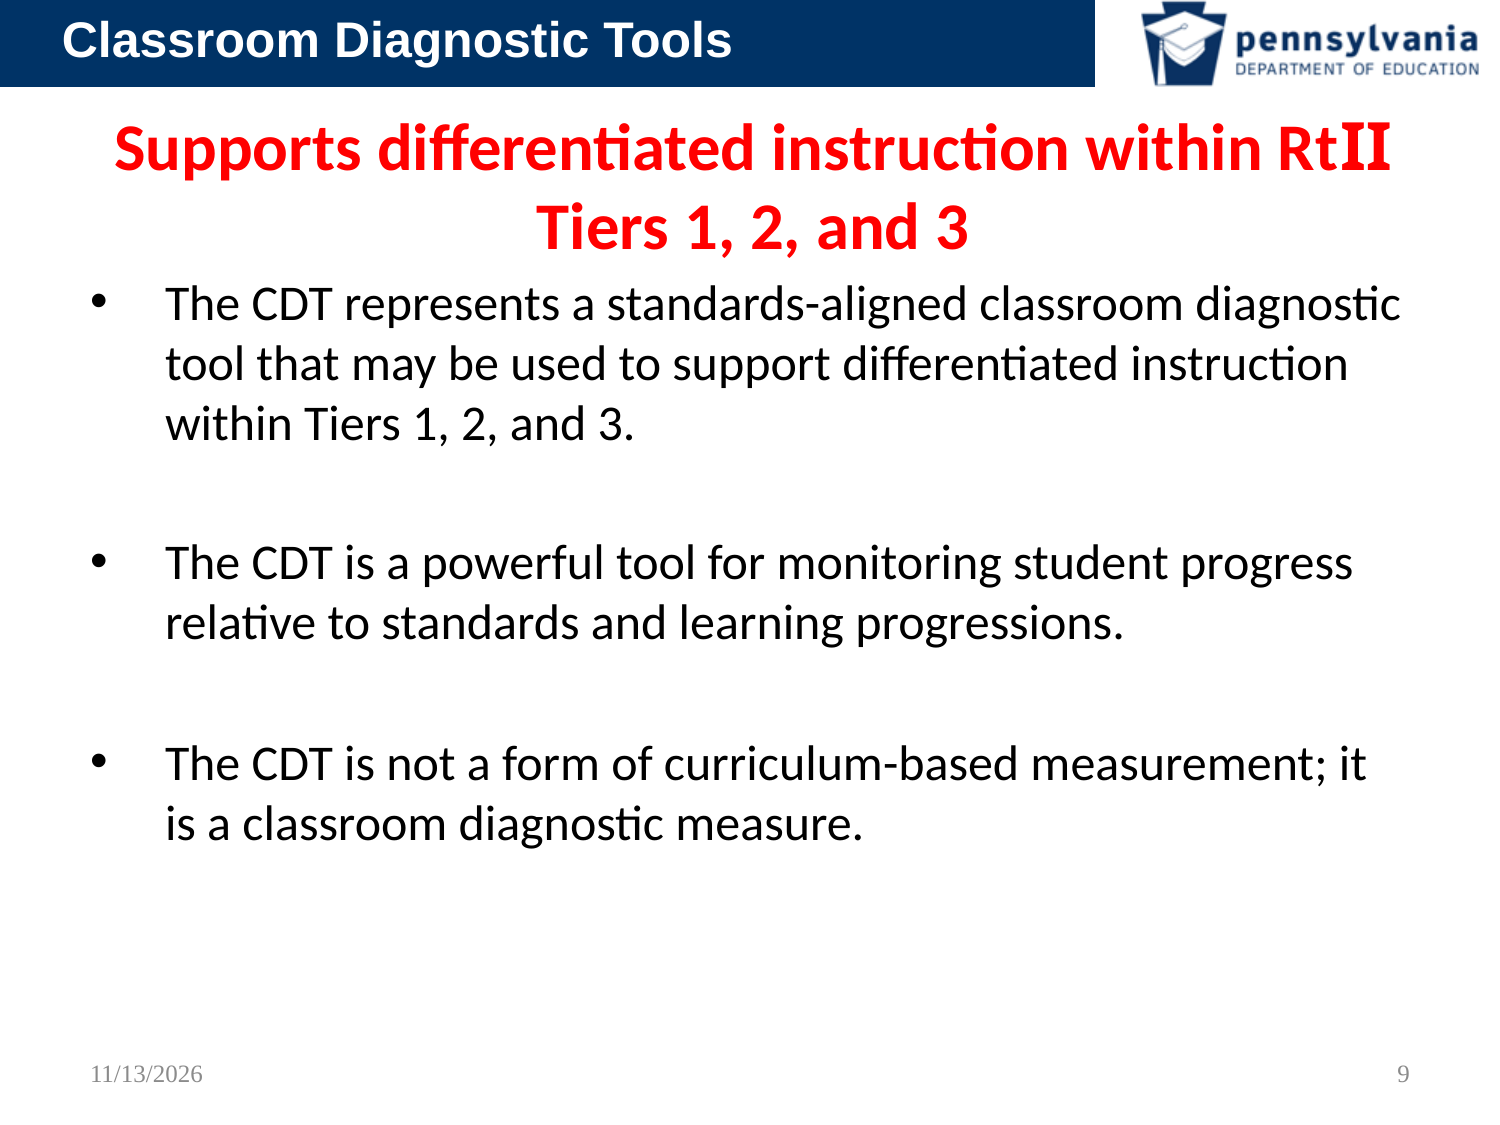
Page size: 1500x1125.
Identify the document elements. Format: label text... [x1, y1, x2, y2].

picture [1134, 0, 1485, 90]
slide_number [75, 1042, 425, 1103]
slide_number 9 [1074, 1042, 1425, 1103]
list The CDT represents a standards-aligned classroom diagnostic tool that may be used to support differentiated instruction within Tiers 1, 2, and 3. The CDT is a powerful tool for monitoring student progress relative to standards and learning progressions. The CDT is not a form of curriculum-based measurement; it is a classroom diagnostic measure. [74, 262, 1426, 1006]
title Supports differentiated instruction within RtII Tiers 1, 2, and 3 [77, 85, 1429, 232]
